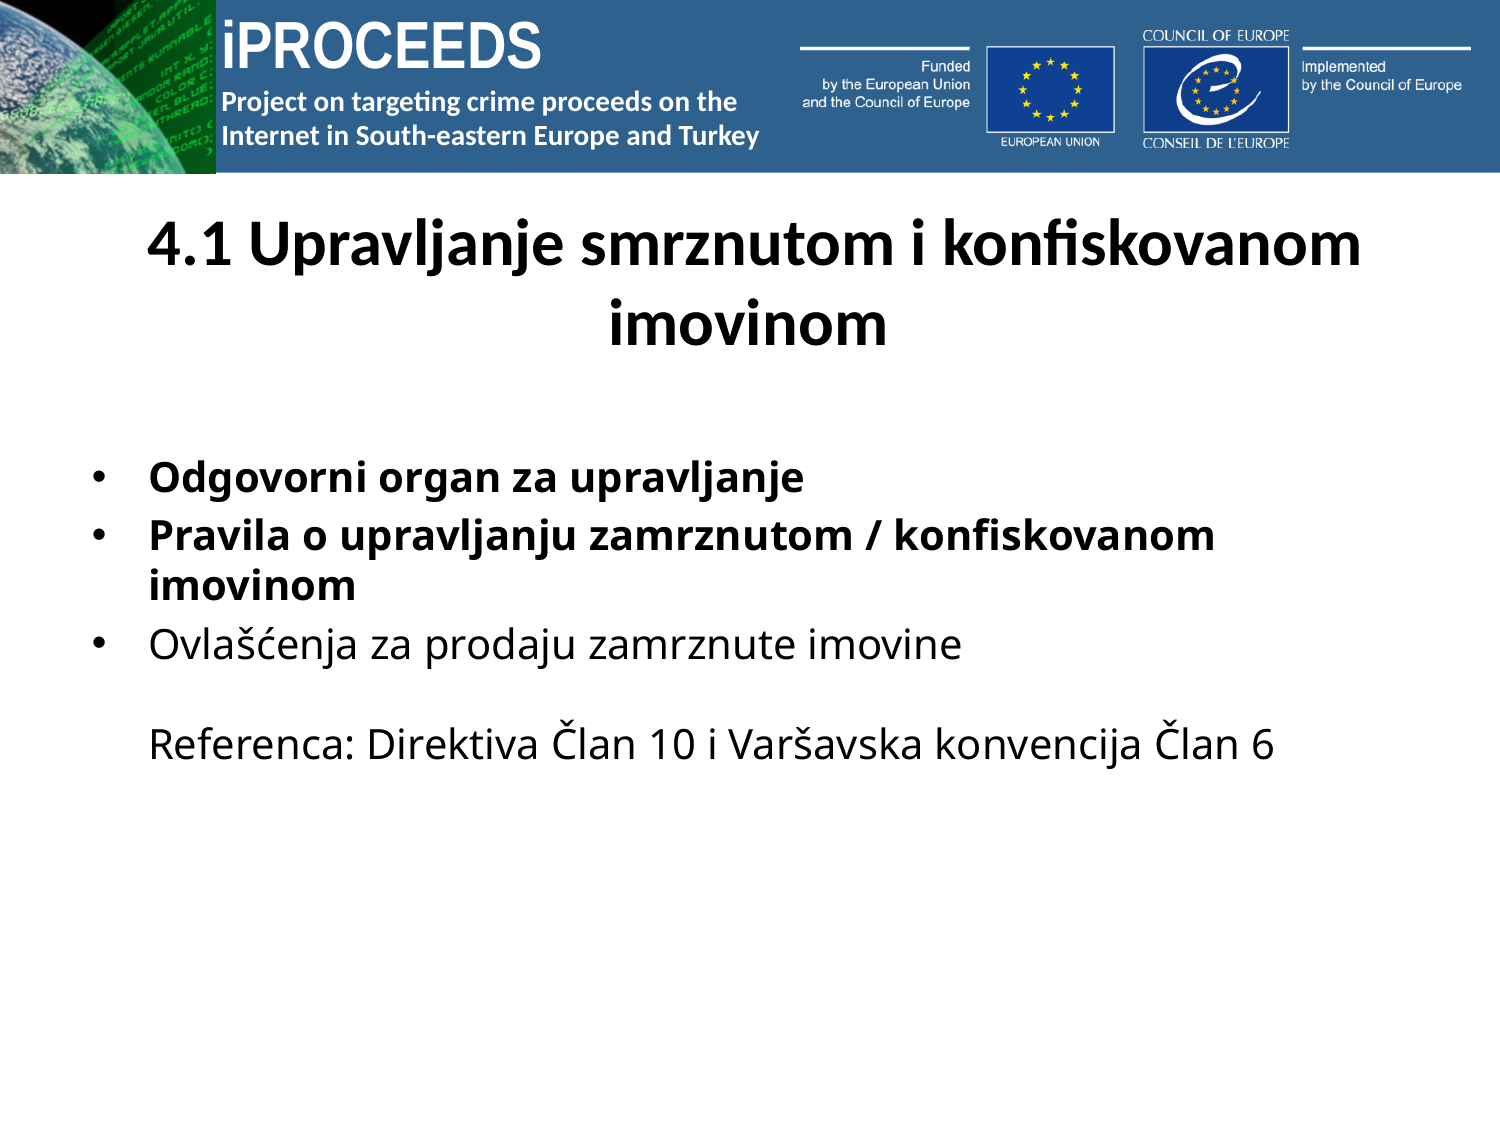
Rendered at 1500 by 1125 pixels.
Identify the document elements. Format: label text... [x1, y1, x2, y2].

list Odgovorni organ za upravljanje Pravila o upravljanju zamrznutom / konfiskovanom imovinom Ovlašćenja za prodaju zamrznute imovine Referenca: Direktiva Član 10 i Varšavska konvencija Član 6 [76, 374, 1428, 1017]
picture [800, 30, 1471, 148]
title 4.1 Upravljanje smrznutom i konfiskovanom imovinom [29, 172, 1483, 386]
picture [0, 0, 216, 174]
